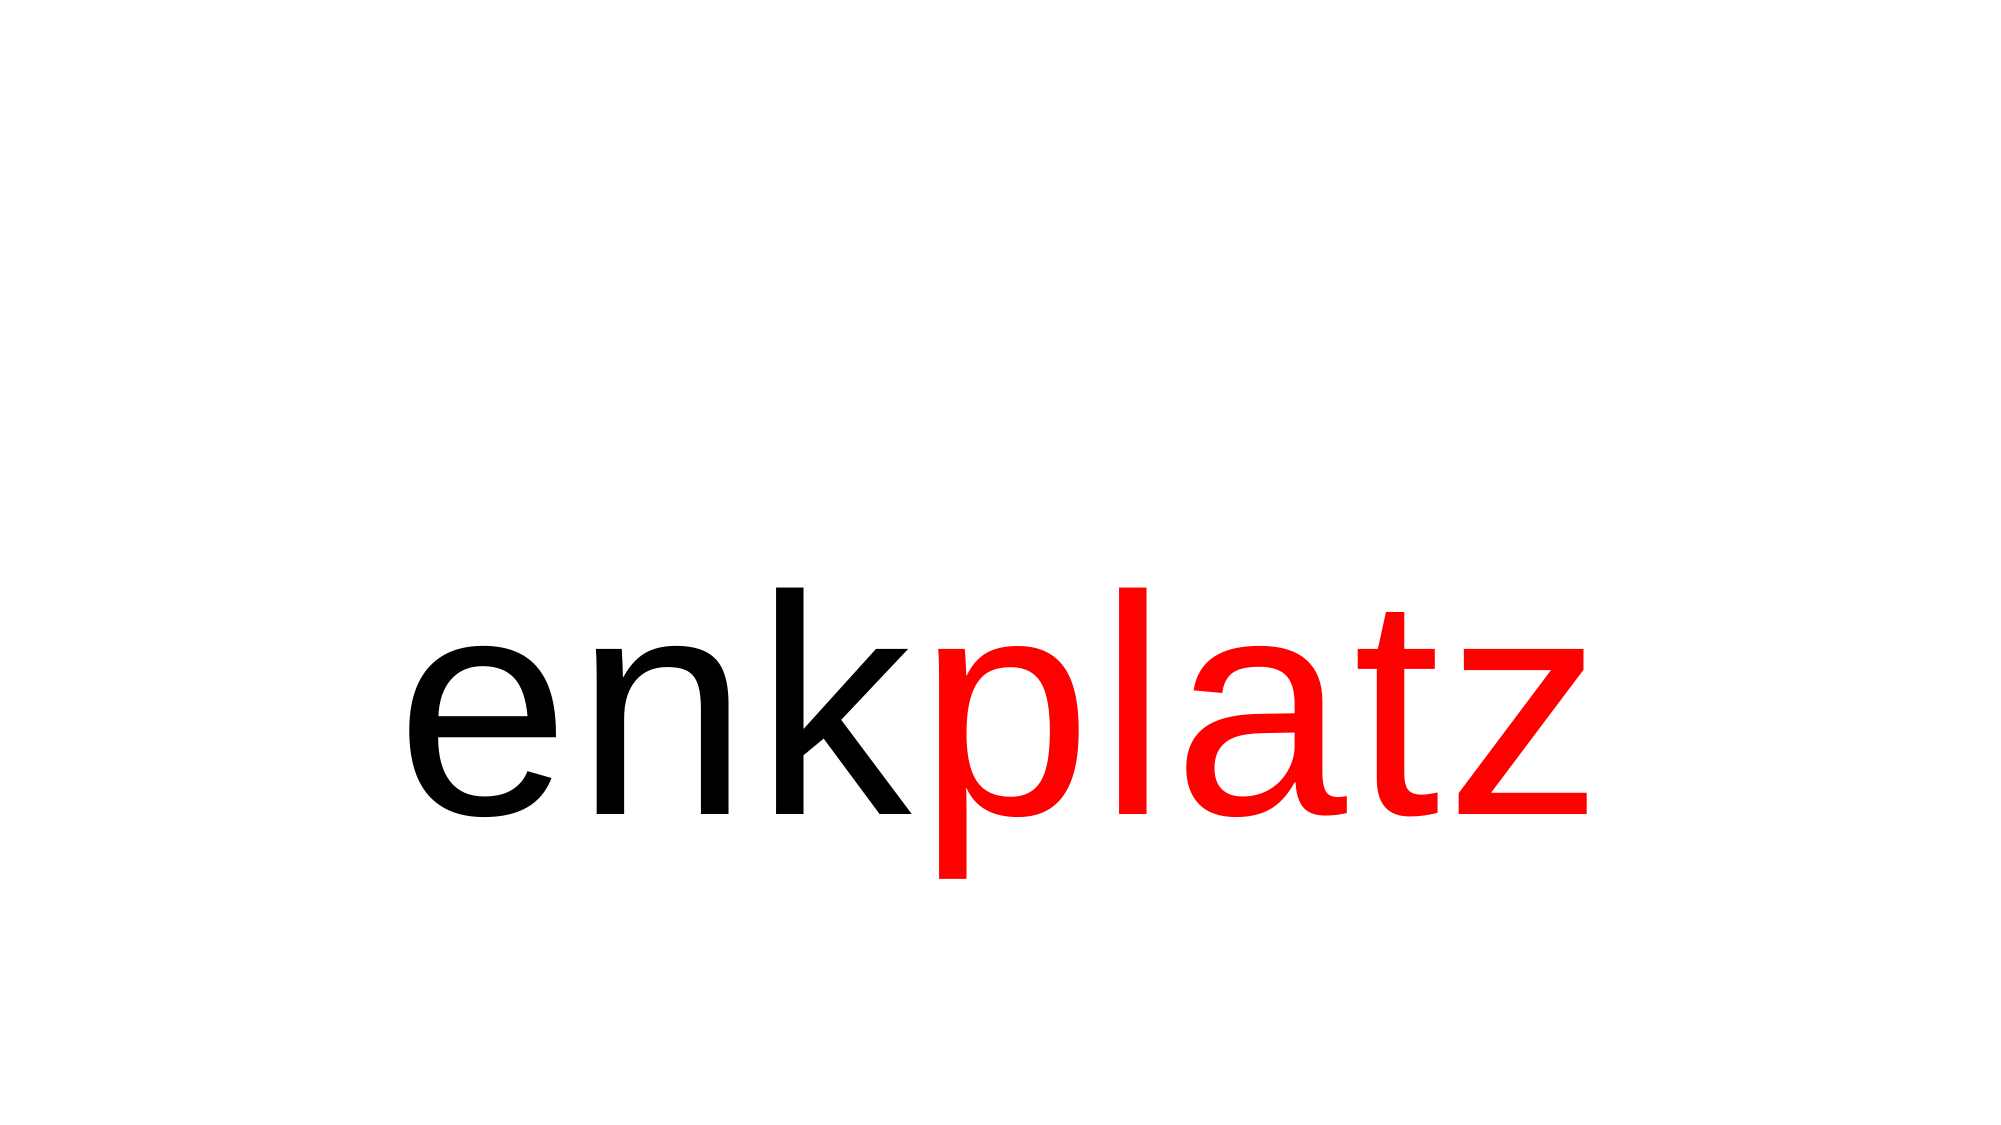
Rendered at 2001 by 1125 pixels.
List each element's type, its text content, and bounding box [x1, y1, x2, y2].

title enkplatz [0, 285, 2000, 890]
